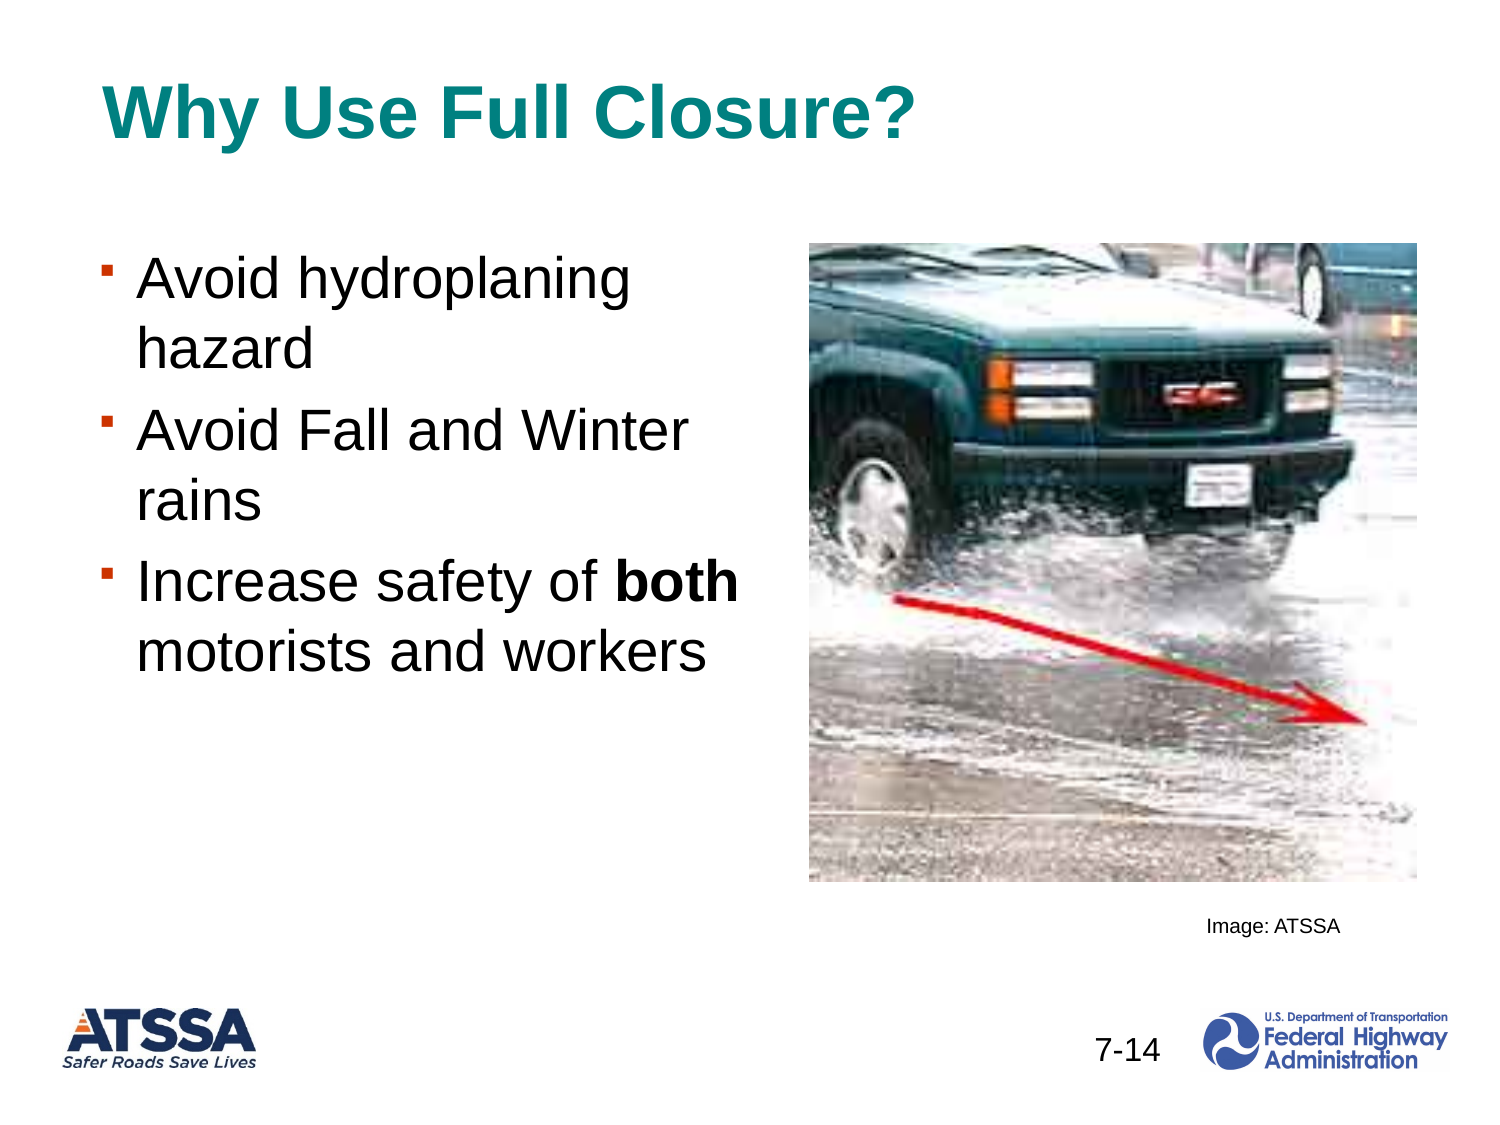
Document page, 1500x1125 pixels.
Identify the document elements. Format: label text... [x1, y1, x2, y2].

picture [1200, 1008, 1450, 1072]
picture [809, 243, 1417, 882]
list Avoid hydroplaning hazard Avoid Fall and Winter rains Increase safety of both motorists and workers [83, 232, 772, 946]
picture [62, 1008, 256, 1068]
text_box Image: ATSSA [1191, 904, 1417, 945]
title Why Use Full Closure? [87, 0, 1500, 218]
